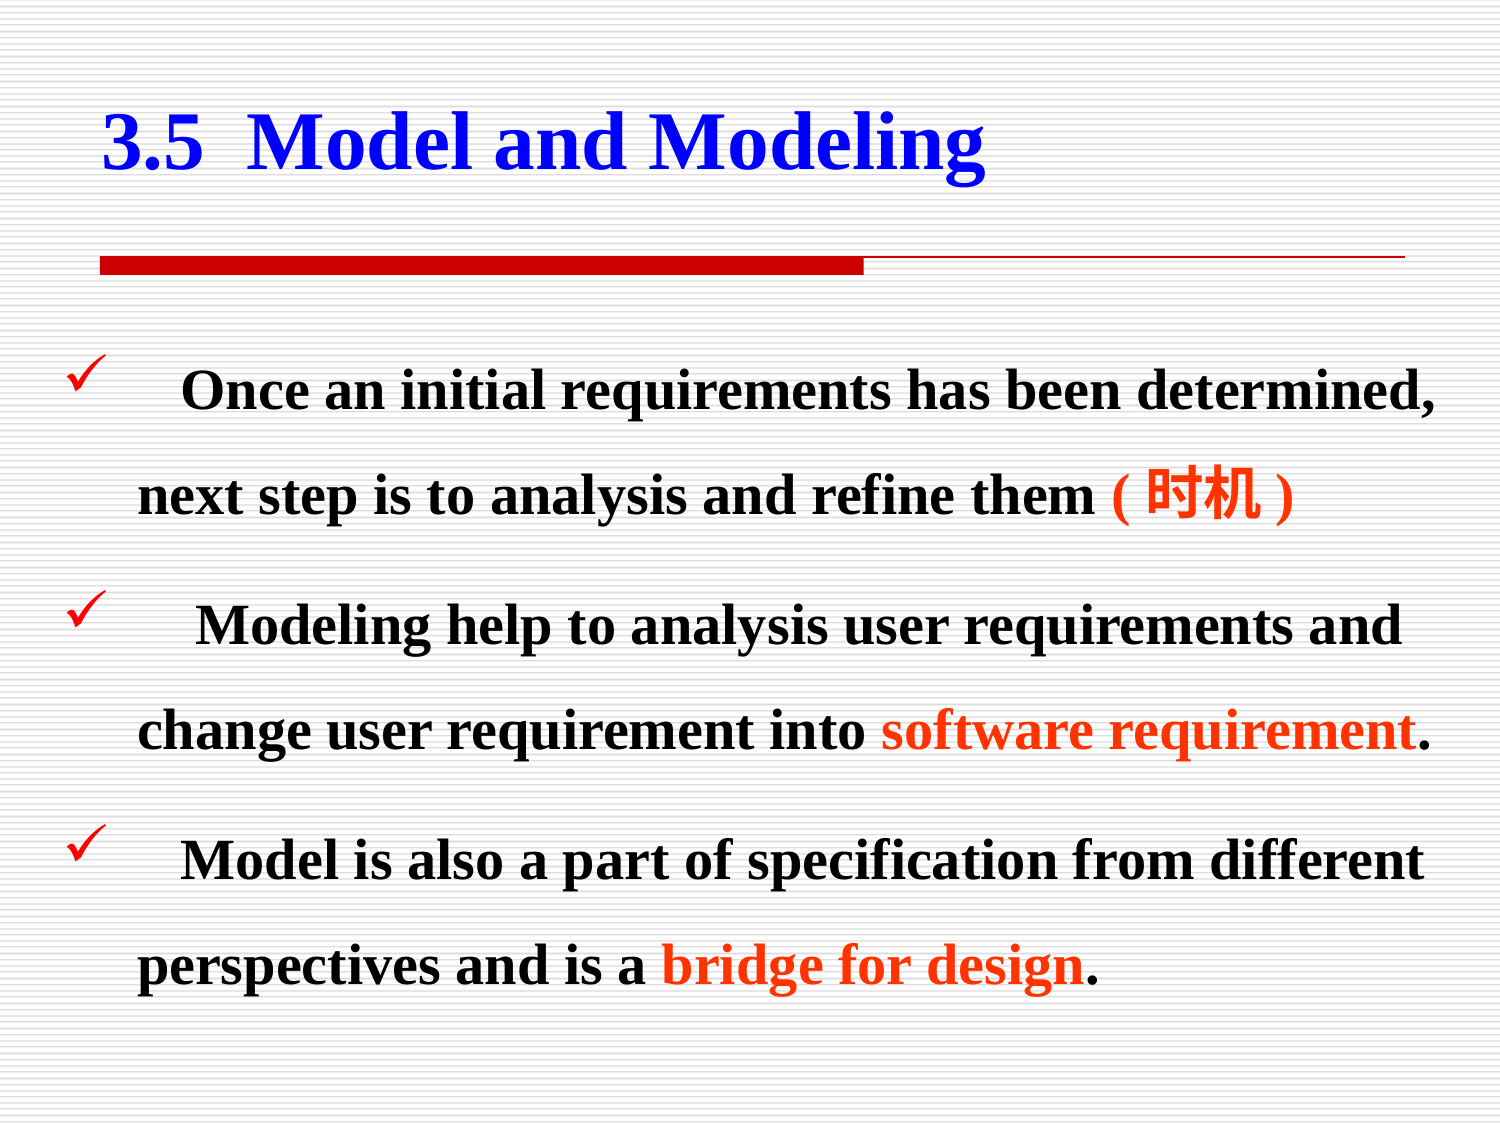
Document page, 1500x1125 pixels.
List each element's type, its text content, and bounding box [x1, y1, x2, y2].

text_box Once an initial requirements has been determined, next step is to analysis and refine them (时机) Modeling help to analysis user requirements and change user requirement into software requirement. Model is also a part of specification from different perspectives and is a bridge for design. [47, 308, 1500, 1004]
picture [0, 0, 1500, 1125]
text_box 3.5 Model and Modeling [86, 90, 1003, 195]
